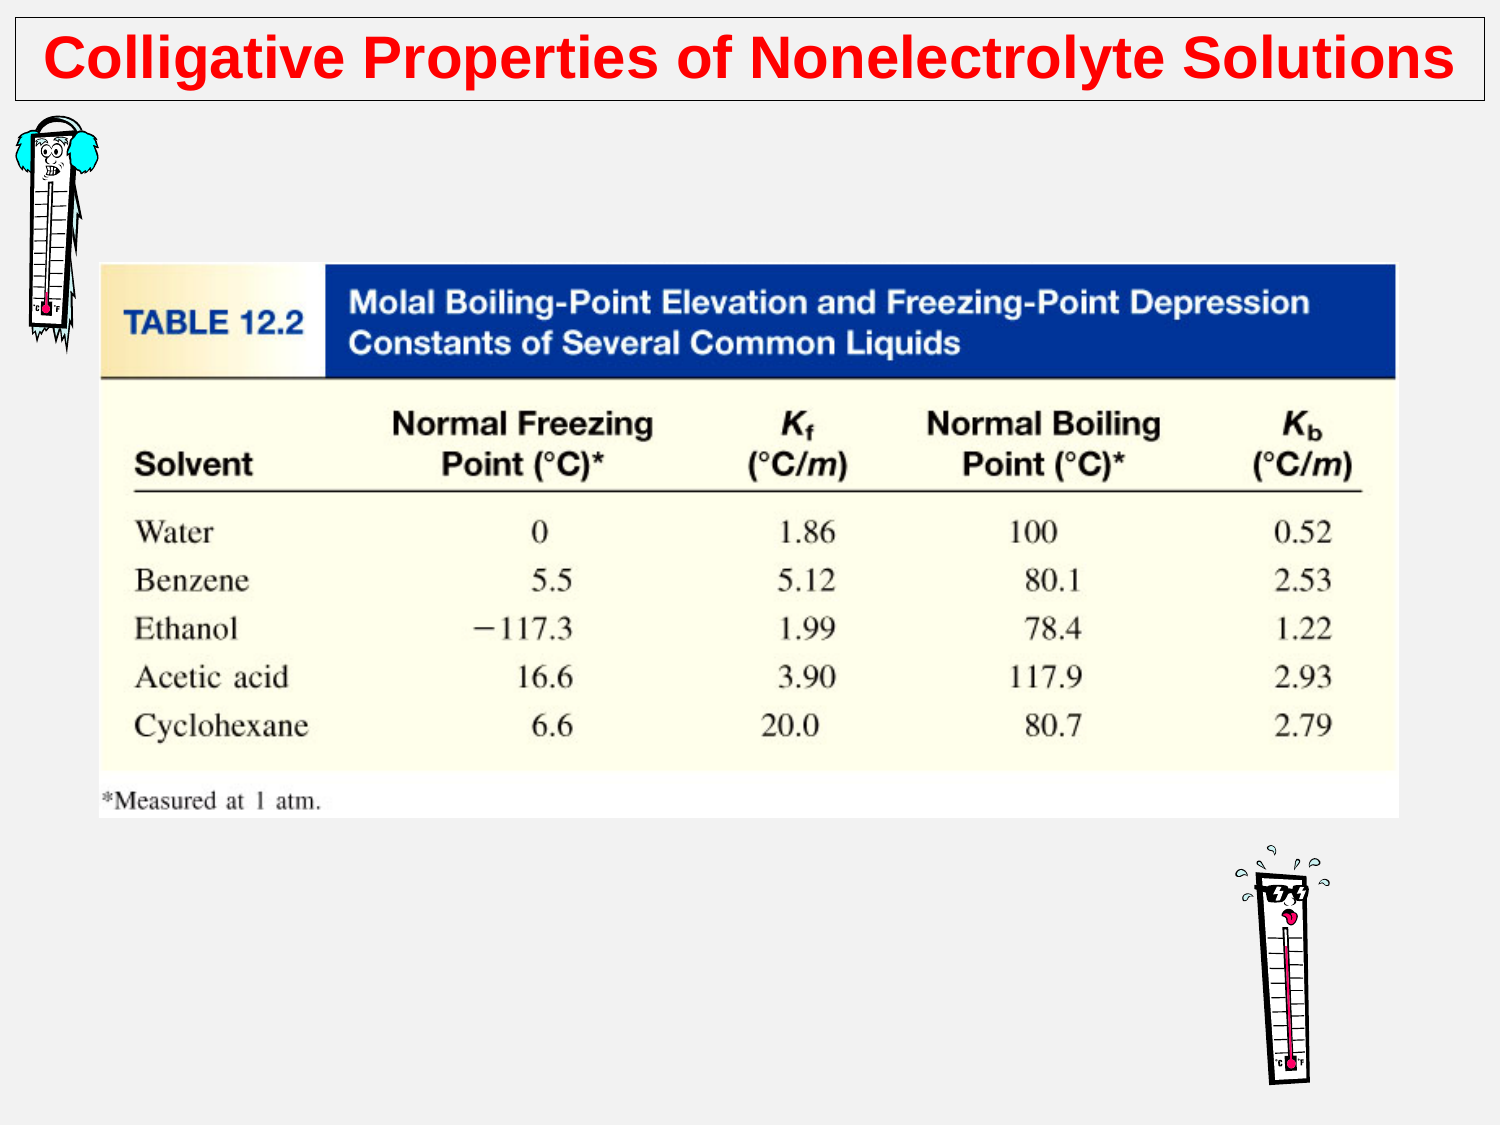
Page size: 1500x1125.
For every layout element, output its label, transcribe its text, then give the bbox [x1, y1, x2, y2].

picture [1232, 844, 1331, 1086]
title Colligative Properties of Nonelectrolyte Solutions [15, 17, 1485, 101]
picture [15, 115, 1399, 818]
